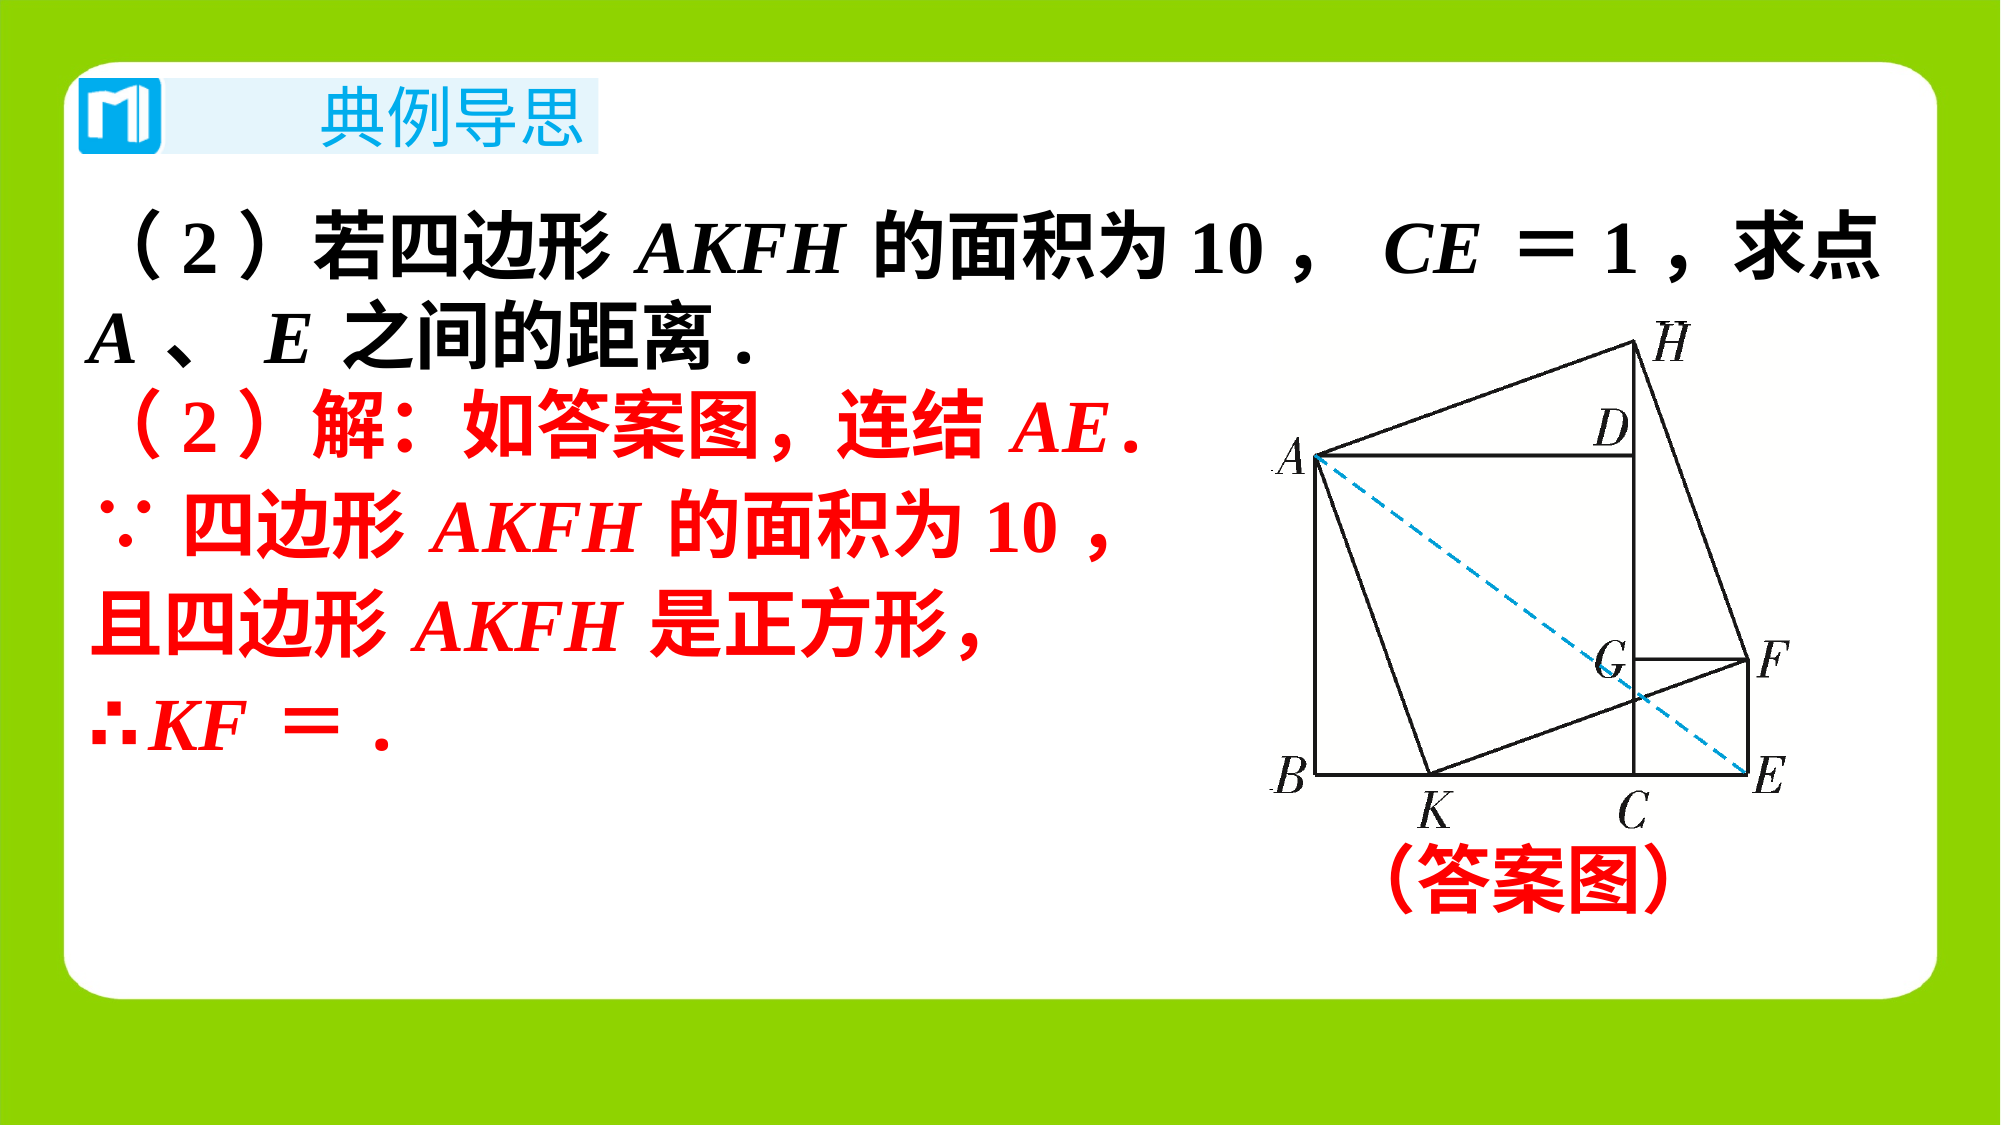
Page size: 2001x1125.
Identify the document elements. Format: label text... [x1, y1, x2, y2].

picture [0, 0, 2001, 1125]
text_box ∵四边形AKFH的面积为10， [88, 477, 1075, 569]
text_box 且四边形AKFH是正方形， [88, 576, 999, 668]
text_box （2）解：如答案图，连结AE. [88, 392, 1137, 469]
text_box （2）若四边形AKFH的面积为10，CE＝1，求点A、E之间的距离. [88, 198, 1974, 392]
text_box （答案图） [1341, 832, 1722, 924]
